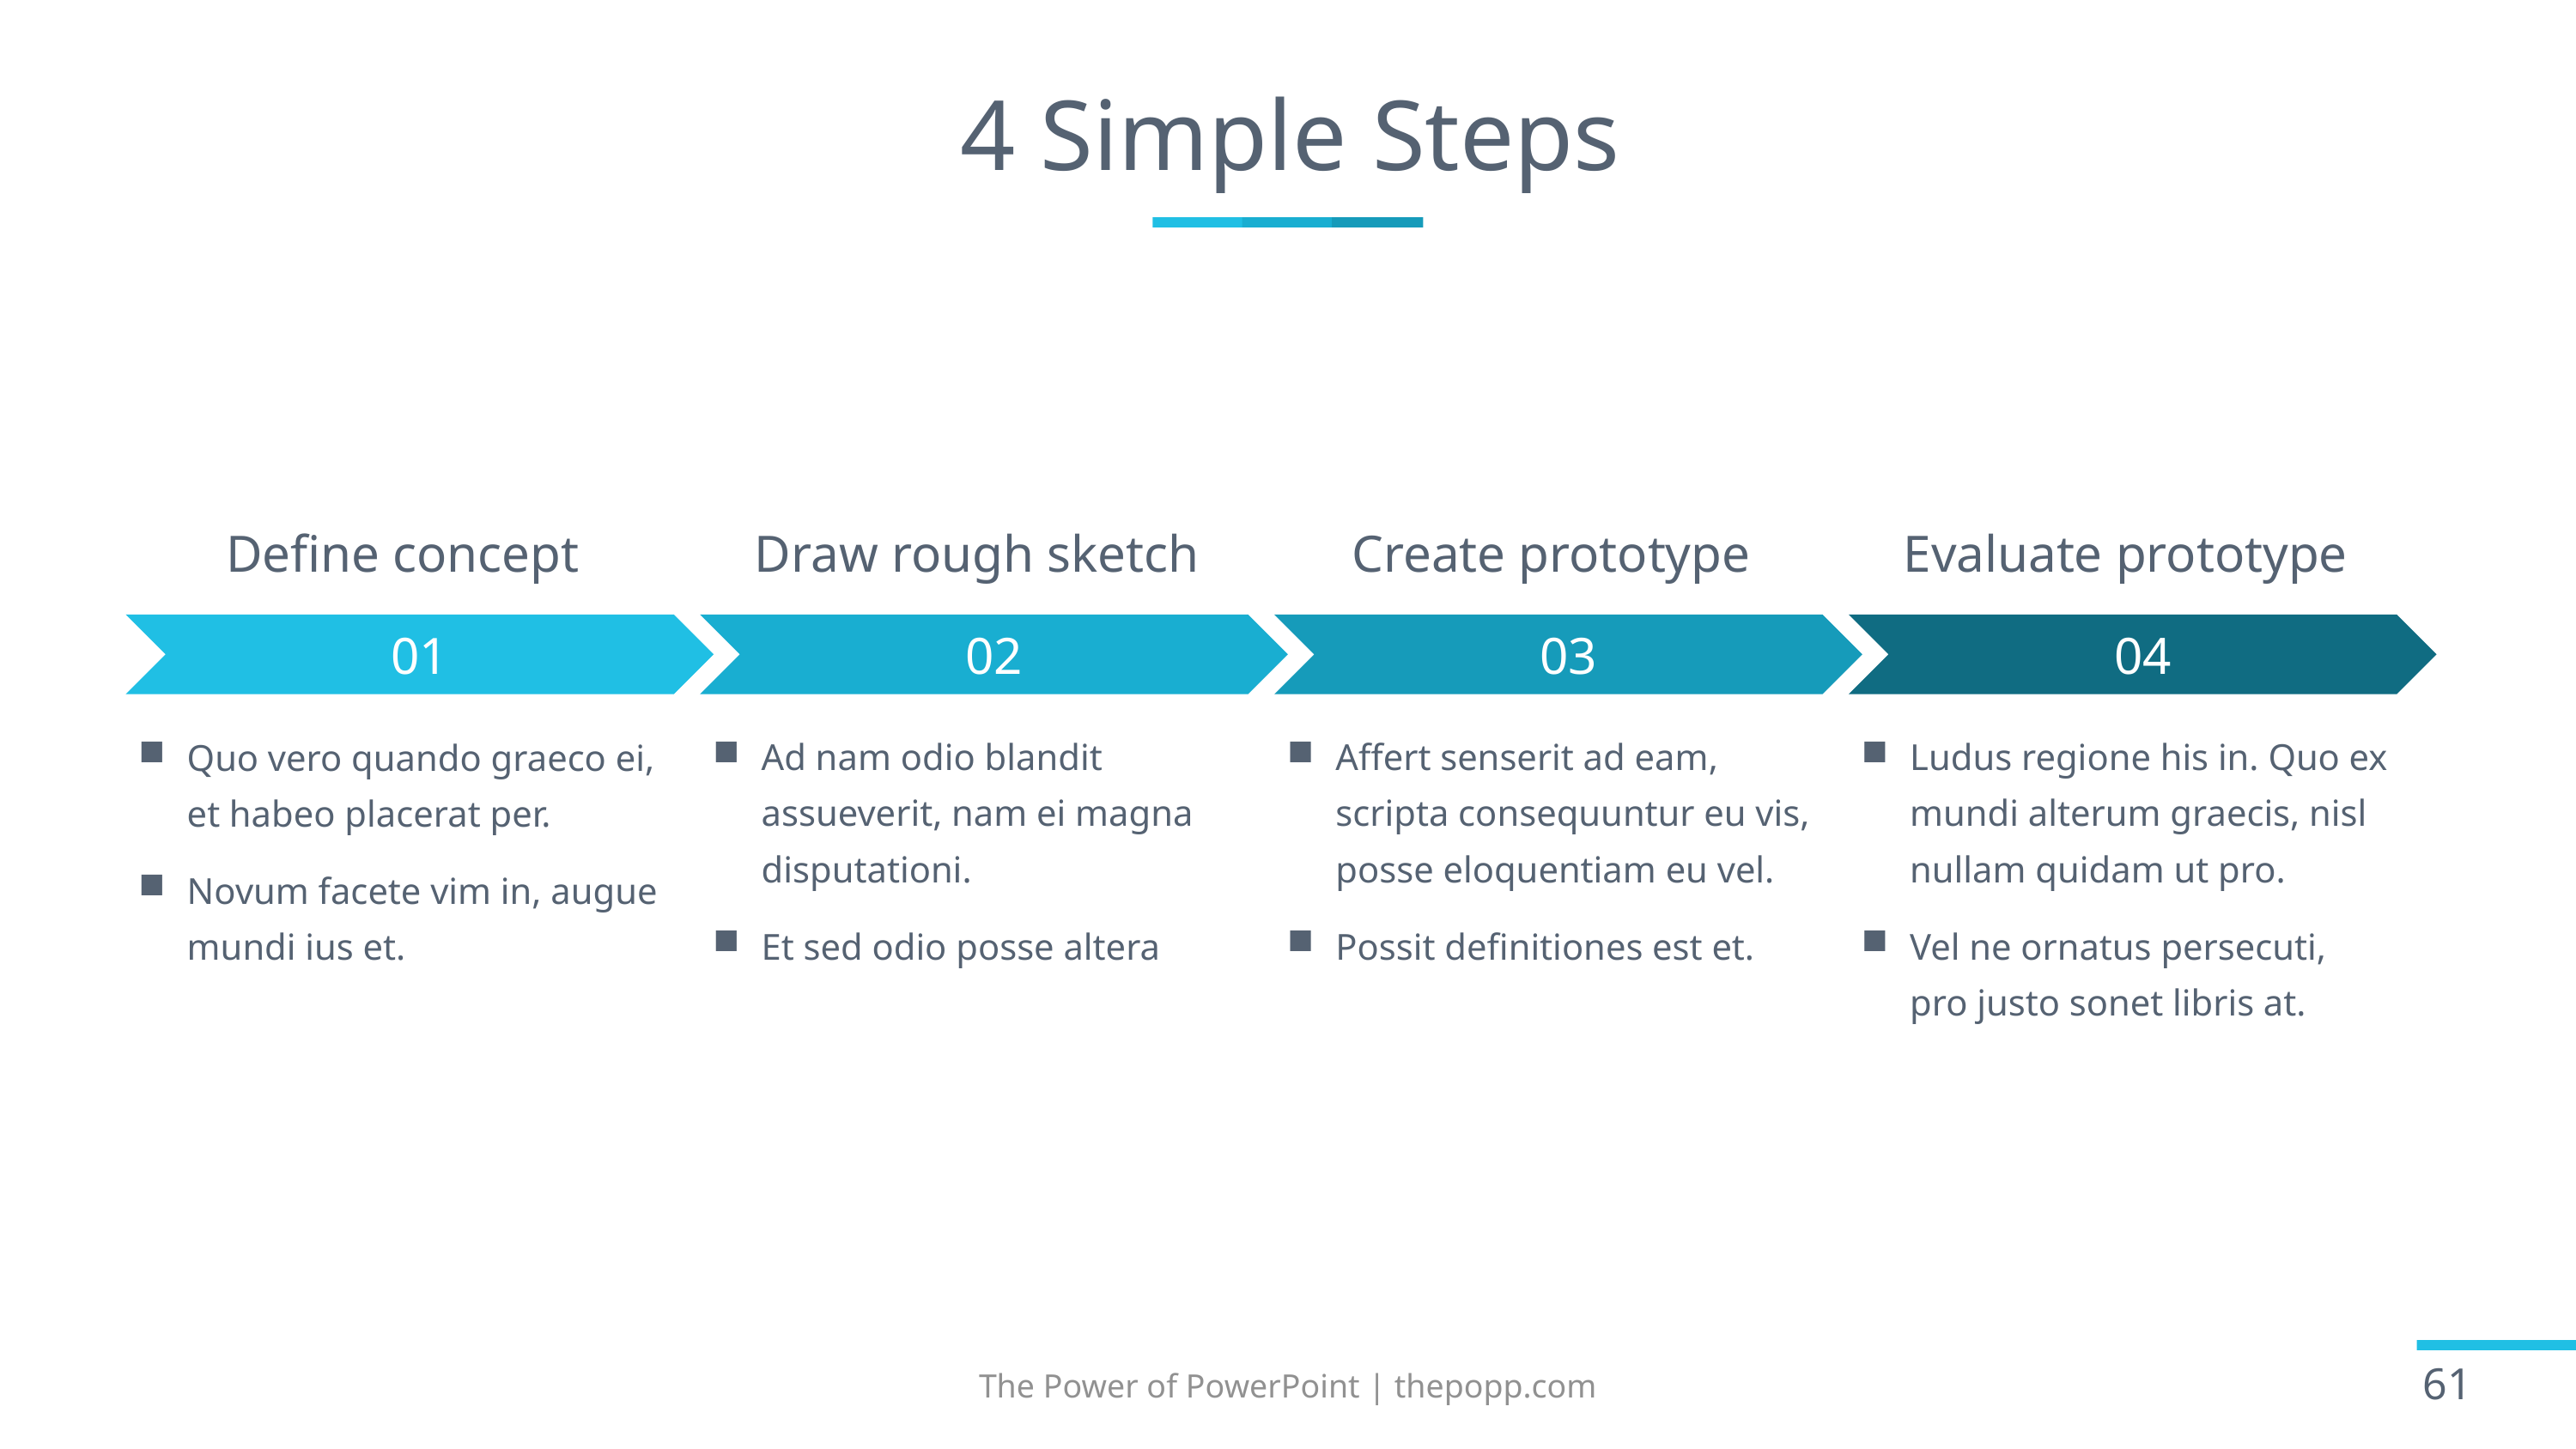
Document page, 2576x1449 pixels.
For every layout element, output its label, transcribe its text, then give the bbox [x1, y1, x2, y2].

list Define concept [125, 382, 679, 589]
list Ludus regione his in. Quo ex mundi alterum graecis, nisl nullam quidam ut pro. Vel ne ornatus persecuti, pro justo sonet libris at. [1848, 715, 2403, 1160]
list Evaluate prototype [1848, 382, 2403, 589]
list Draw rough sketch [700, 382, 1254, 589]
list Create prototype [1274, 382, 1828, 589]
list Affert senserit ad eam, scripta consequuntur eu vis, posse eloquentiam eu vel. Possit definitiones est et. [1274, 715, 1828, 1160]
footer The Power of PowerPoint | thepopp.com [853, 1349, 1723, 1427]
title 4 Simple Steps [69, 49, 2512, 230]
list Quo vero quando graeco ei, et habeo placerat per. Novum facete vim in, augue mundi ius et. [125, 715, 679, 1160]
list Ad nam odio blandit assueverit, nam ei magna disputationi. Et sed odio posse altera [700, 715, 1254, 1160]
slide_number 61 [2409, 1351, 2576, 1421]
